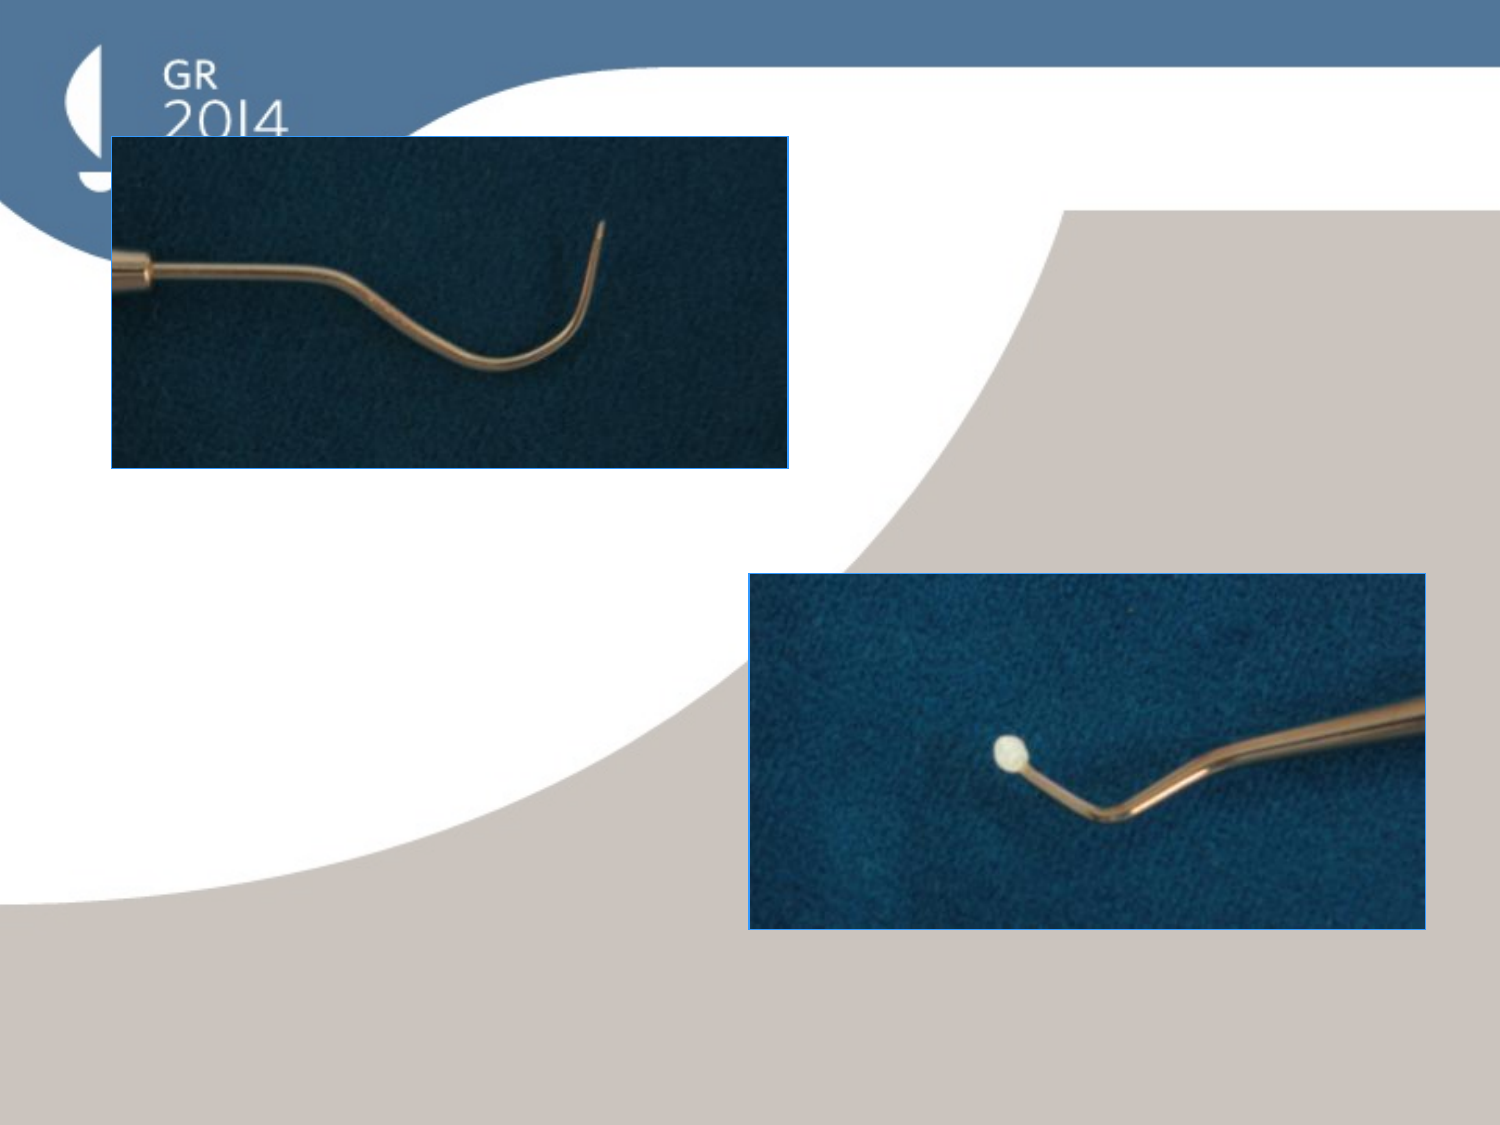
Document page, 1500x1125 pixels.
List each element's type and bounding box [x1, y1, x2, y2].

picture [111, 136, 788, 469]
picture [749, 573, 1426, 929]
